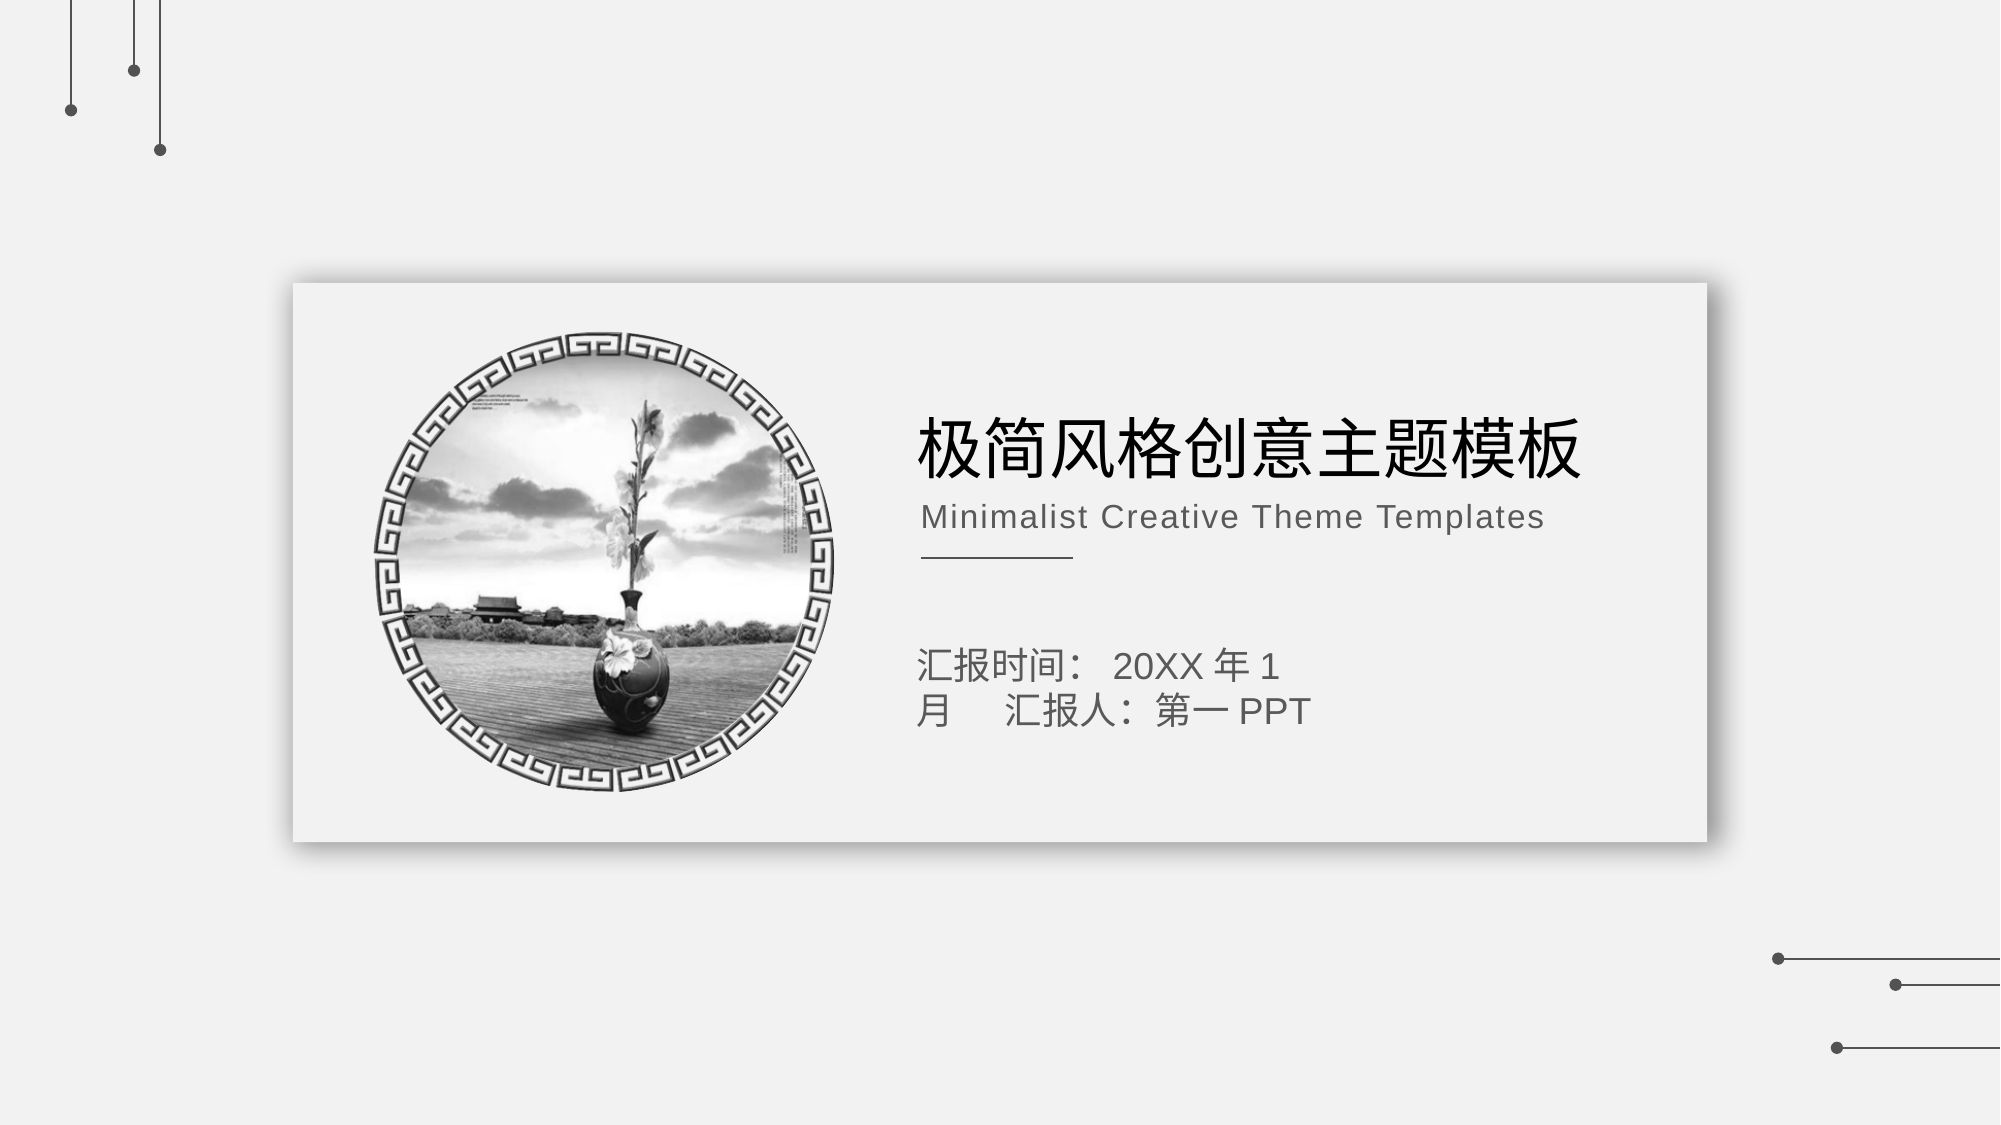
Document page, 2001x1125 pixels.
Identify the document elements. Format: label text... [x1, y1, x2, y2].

text_box 汇报时间：20XX年1月 汇报人：第一PPT [901, 634, 1335, 740]
text_box 极简风格创意主题模板 [901, 399, 1615, 494]
text_box [292, 282, 1708, 843]
text_box Minimalist Creative Theme Templates [905, 487, 1672, 543]
text_box [372, 330, 836, 794]
